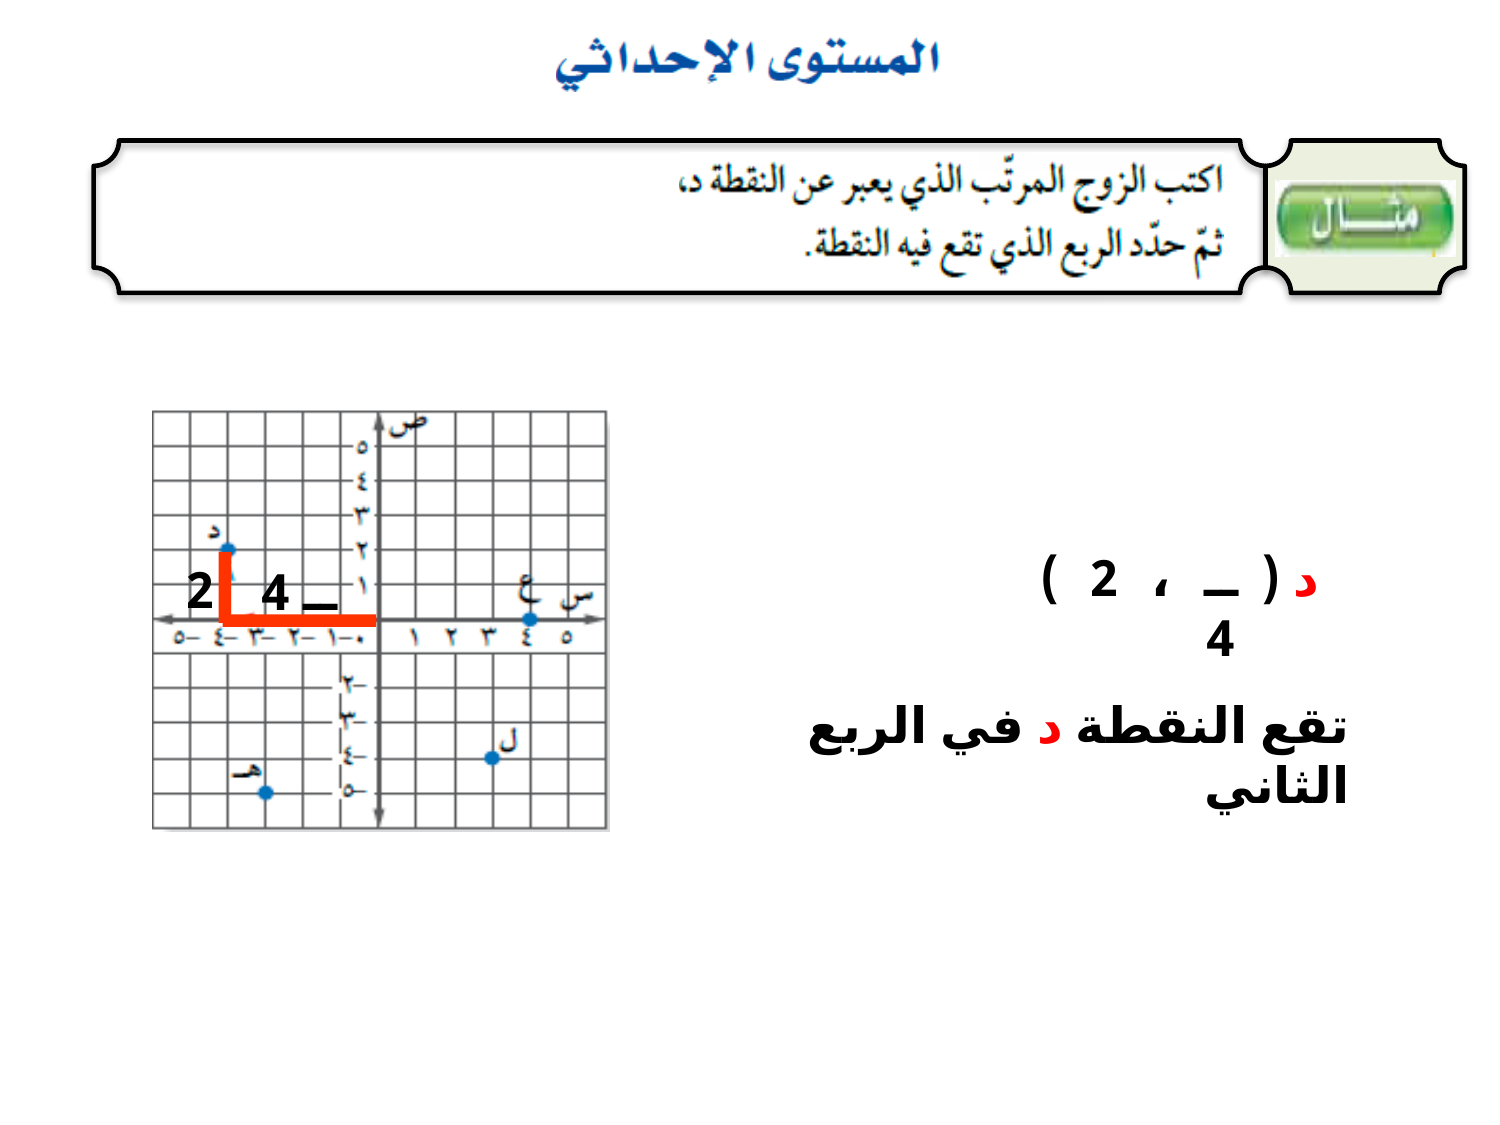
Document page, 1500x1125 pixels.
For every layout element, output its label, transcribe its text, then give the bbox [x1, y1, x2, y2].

text_box 2 [1054, 538, 1154, 614]
text_box تقع النقطة د في الربع الثاني [761, 685, 1364, 821]
text_box د ( ، ) [1271, 538, 1364, 614]
picture [152, 409, 610, 833]
picture [555, 34, 944, 92]
picture [679, 152, 1224, 282]
text_box د ( ، ) [996, 538, 1054, 614]
text_box ــ 4 [1171, 538, 1271, 674]
text_box د ( ، ) [1154, 538, 1171, 614]
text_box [93, 140, 1466, 294]
